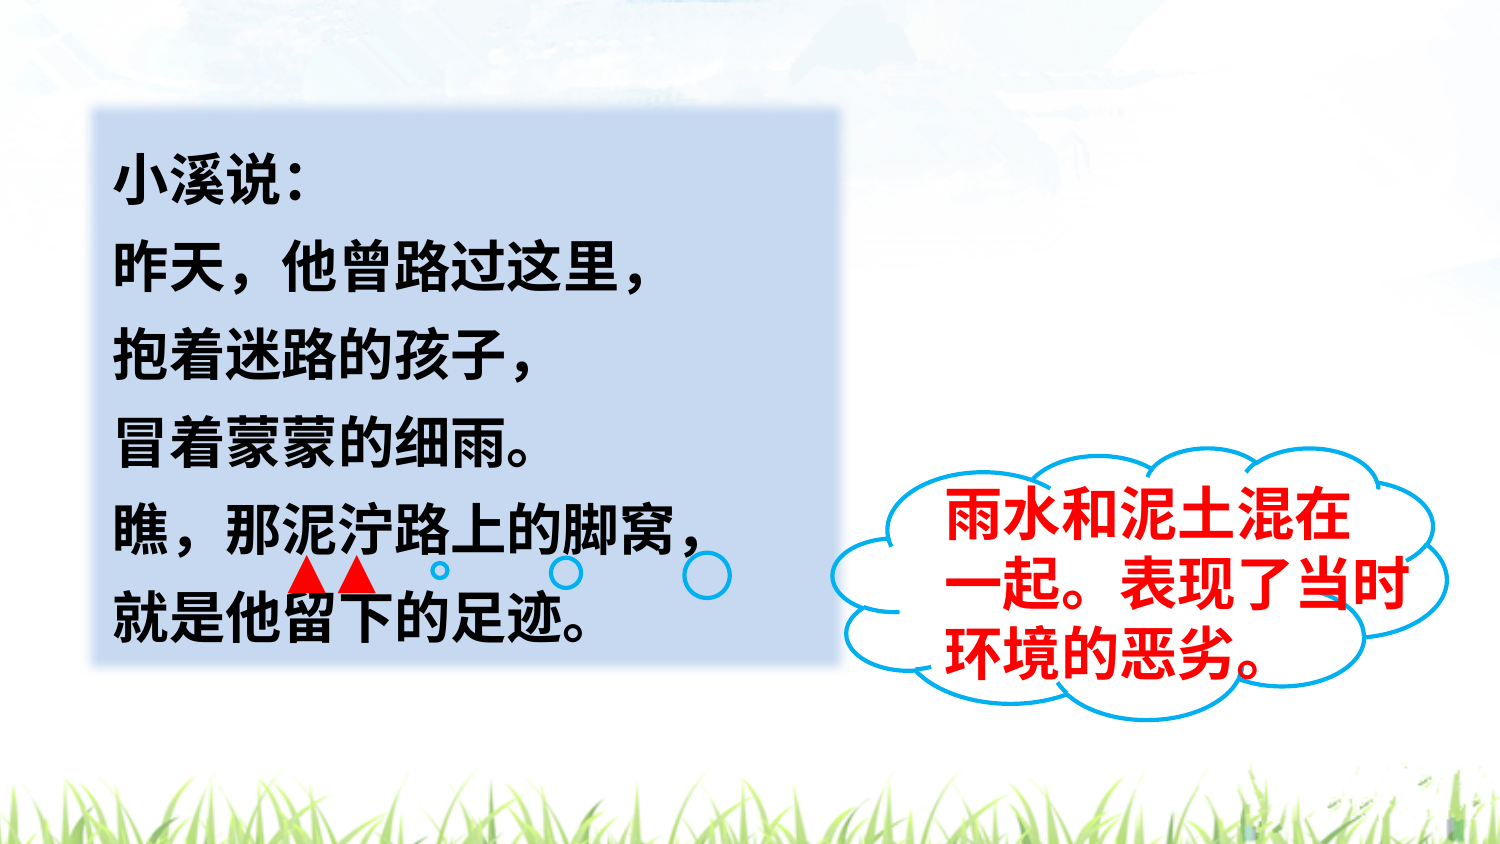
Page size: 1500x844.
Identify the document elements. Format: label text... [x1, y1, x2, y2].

text_box [1426, 504, 1450, 619]
text_box [830, 479, 930, 686]
picture [0, 0, 1500, 844]
text_box [949, 695, 1229, 723]
text_box [682, 550, 732, 601]
text_box 小溪说： 昨天，他曾路过这里， 抱着迷路的孩子， 冒着蒙蒙的细雨。 瞧，那泥泞路上的脚窝， 就是他留下的足迹。 [100, 116, 833, 657]
text_box [548, 555, 584, 591]
text_box ▲ [276, 531, 326, 603]
text_box [1041, 446, 1372, 469]
text_box [430, 560, 450, 581]
text_box 雨水和泥土混在 一起。表现了当时 环境的恶劣。 [930, 469, 1426, 695]
text_box ▲ [326, 531, 415, 603]
